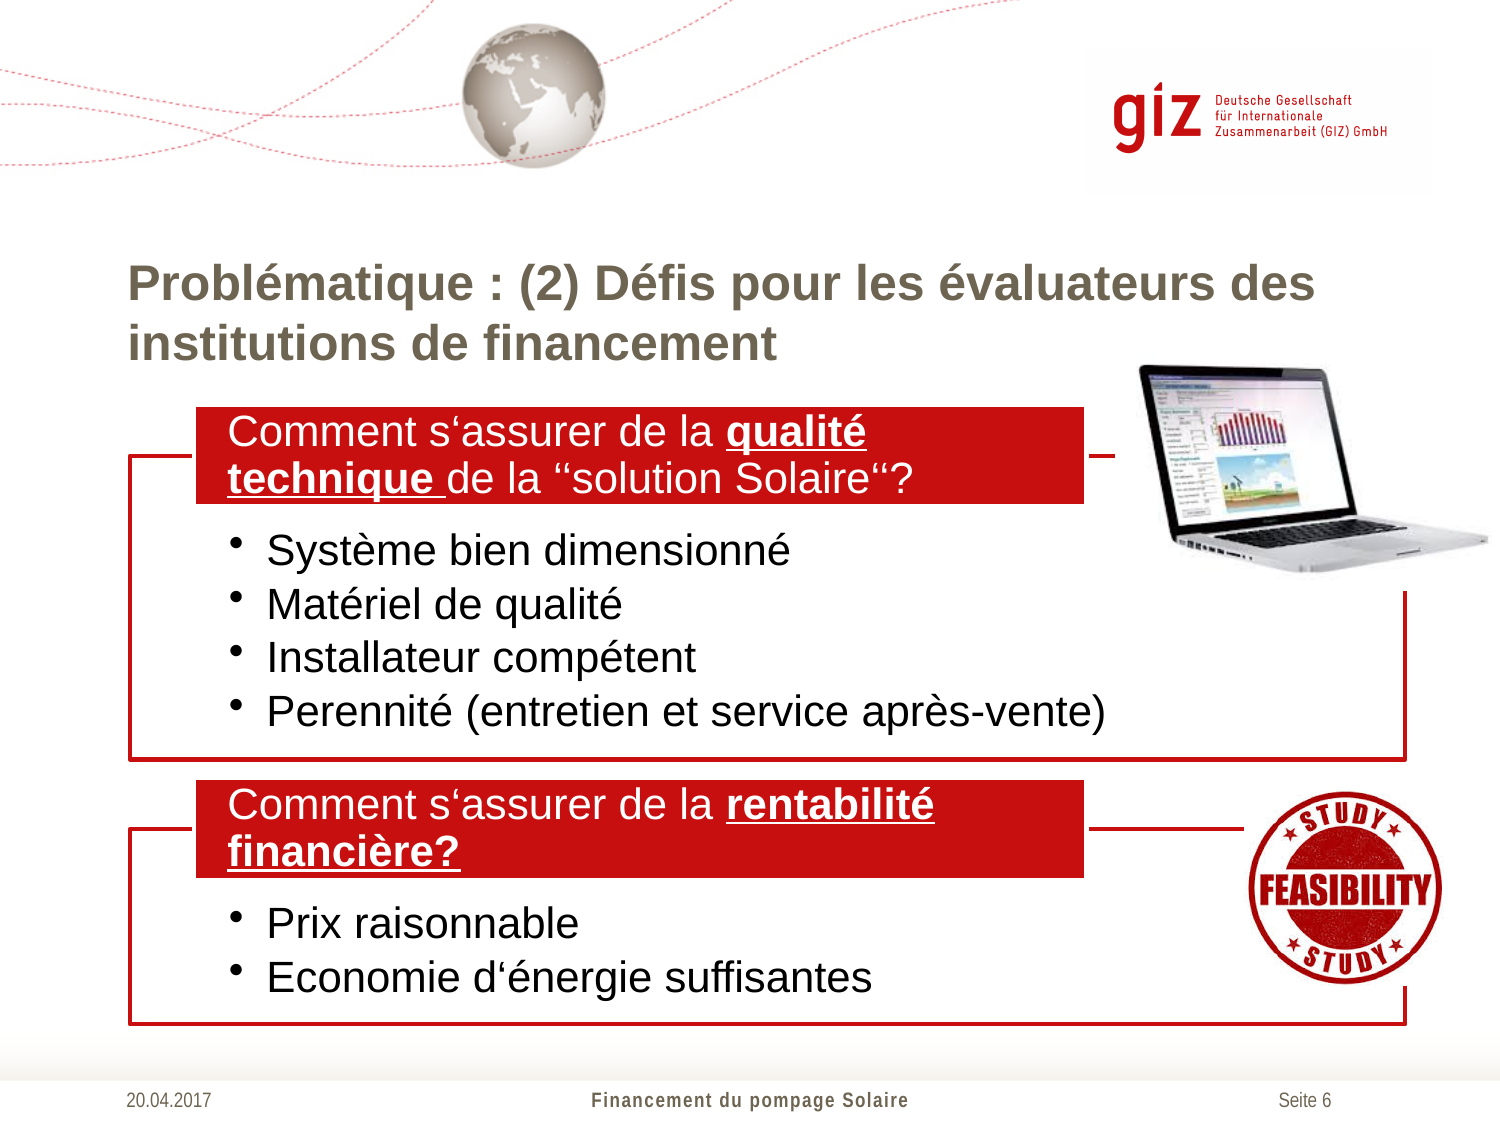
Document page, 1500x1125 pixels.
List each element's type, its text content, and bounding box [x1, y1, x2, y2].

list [129, 401, 1406, 1028]
picture [0, 0, 1063, 192]
footer Financement du pompage Solaire [469, 1079, 1031, 1121]
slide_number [111, 1079, 325, 1121]
picture [0, 791, 1500, 1081]
title Problématique : (2) Défis pour les évaluateurs des institutions de financement [111, 243, 1389, 345]
picture [1115, 353, 1500, 591]
picture [1085, 49, 1432, 194]
